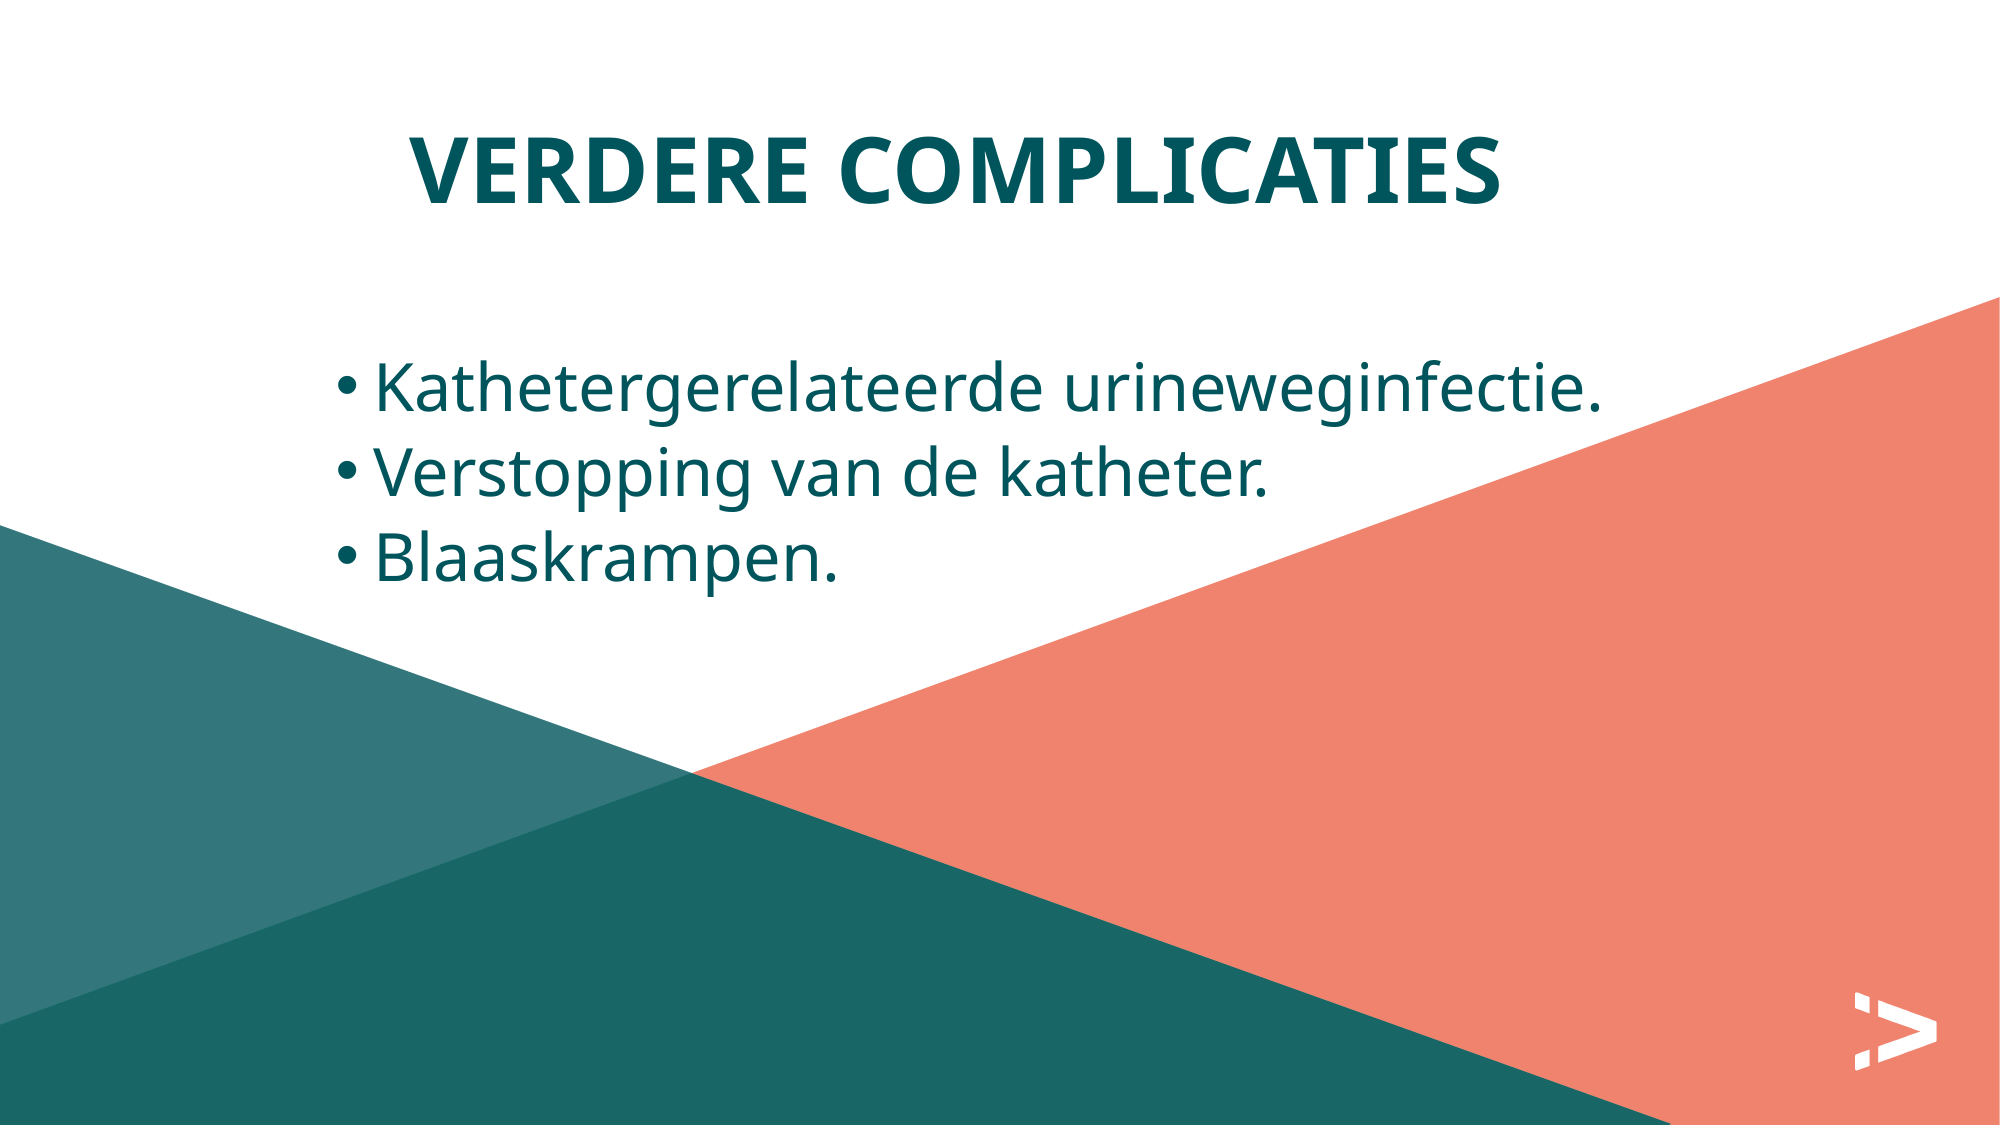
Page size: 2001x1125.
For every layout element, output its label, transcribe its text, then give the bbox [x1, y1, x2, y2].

title Verdere Complicaties [94, 65, 1820, 283]
picture [0, 0, 2000, 1125]
list Kathetergerelateerde urineweginfectie. Verstopping van de katheter. Blaaskrampen. [320, 261, 1680, 770]
